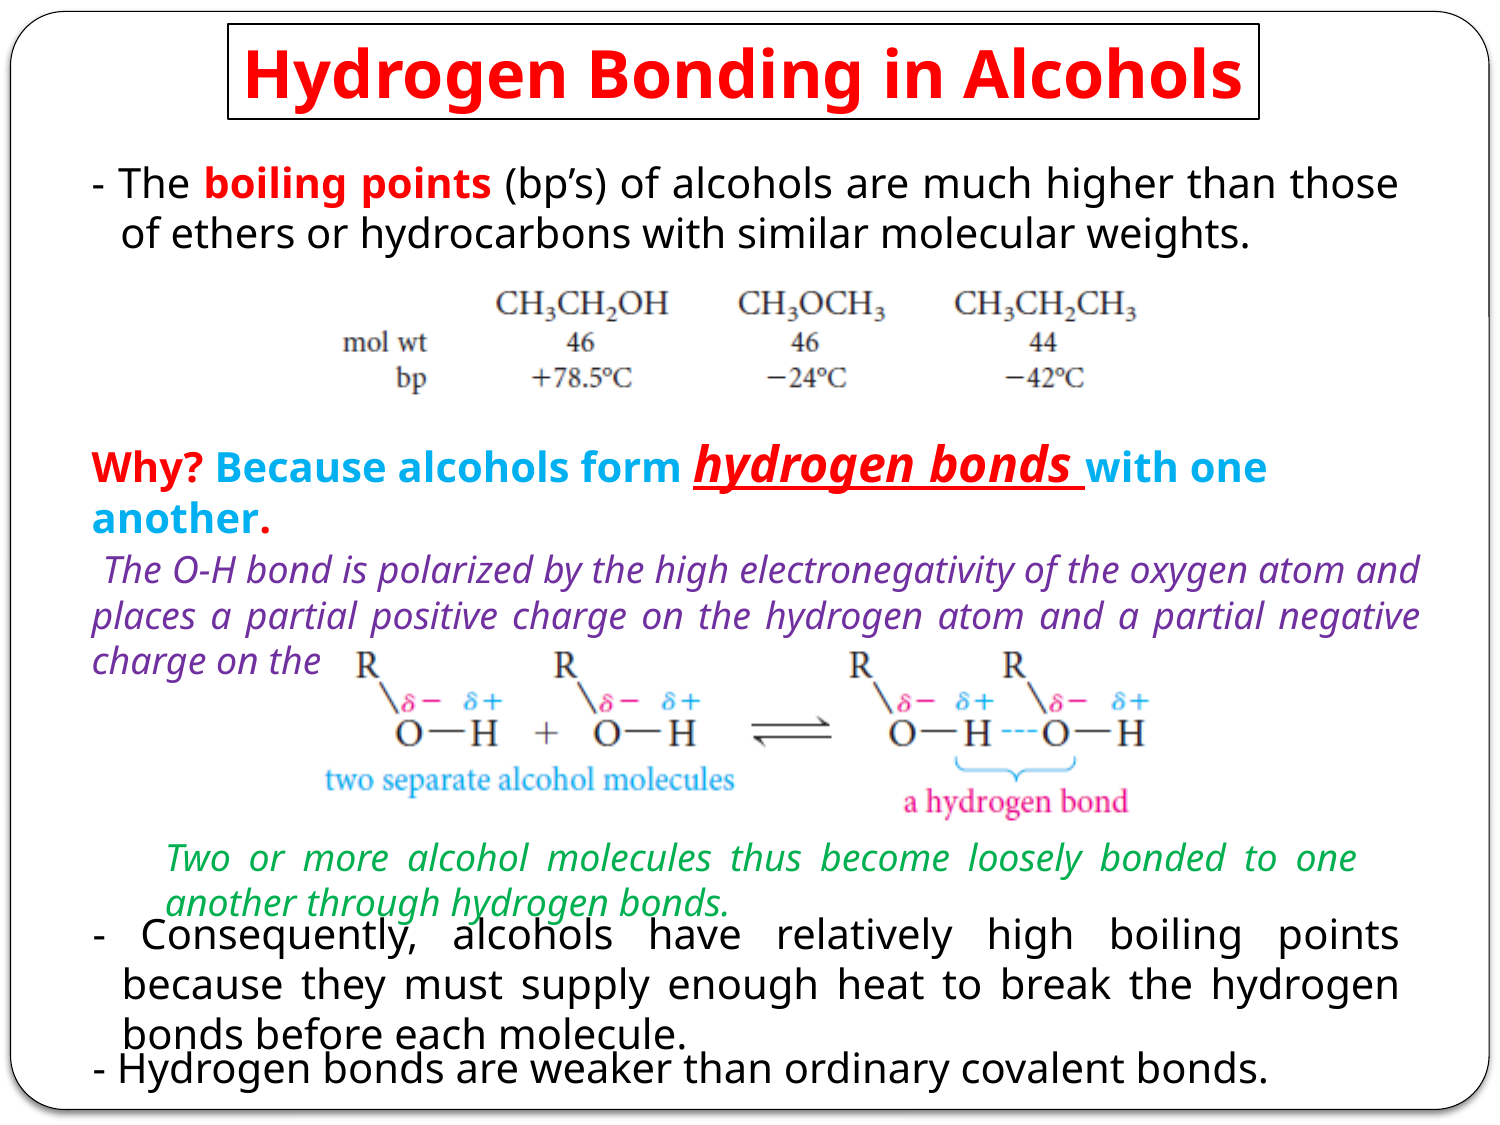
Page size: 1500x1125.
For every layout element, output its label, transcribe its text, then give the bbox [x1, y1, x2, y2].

text_box - Consequently, alcohols have relatively high boiling points because they must supply enough heat to break the hydrogen bonds before each molecule. [77, 900, 1416, 1065]
text_box Why? Because alcohols form hydrogen bonds with one another. The O-H bond is polarized by the high electronegativity of the oxygen atom and places a partial positive charge on the hydrogen atom and a partial negative charge on the oxygen atom. [76, 424, 1437, 690]
text_box - Hydrogen bonds are weaker than ordinary covalent bonds. [77, 1065, 1416, 1100]
picture [325, 263, 1154, 426]
text_box Two or more alcohol molecules thus become loosely bonded to one another through hydrogen bonds. [150, 826, 1374, 900]
text_box - The boiling points (bp’s) of alcohols are much higher than those of ethers or hydrocarbons with similar molecular weights. [76, 149, 1415, 265]
text_box Hydrogen Bonding in Alcohols [227, 23, 1260, 120]
picture [319, 641, 1159, 832]
